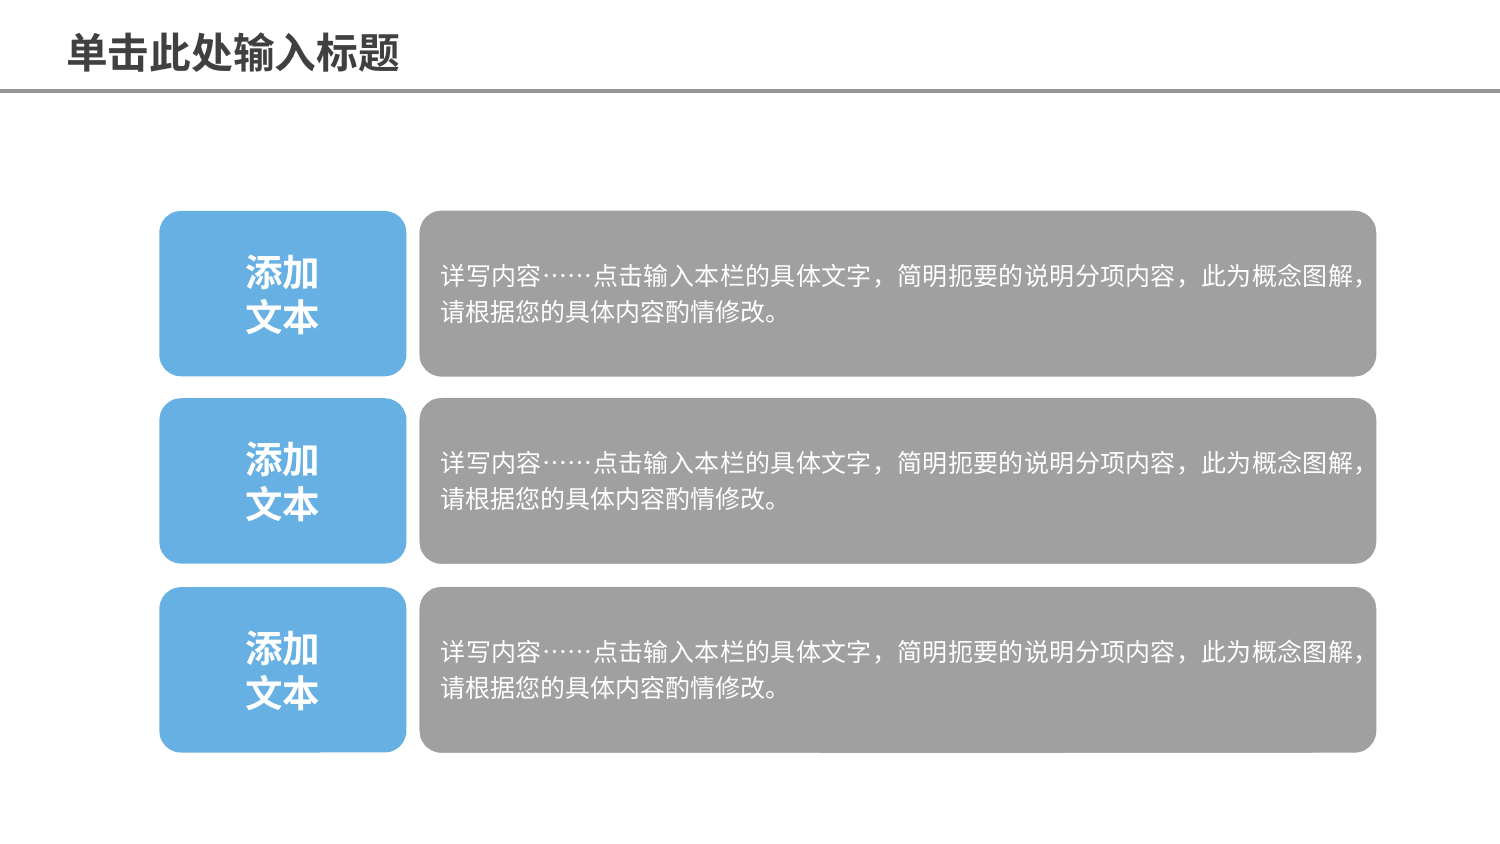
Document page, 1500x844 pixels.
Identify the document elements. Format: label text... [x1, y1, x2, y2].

text_box 添加 文本 [159, 587, 407, 753]
text_box 详写内容……点击输入本栏的具体文字，简明扼要的说明分项内容，此为概念图解，请根据您的具体内容酌情修改。 [419, 398, 1377, 564]
text_box 详写内容……点击输入本栏的具体文字，简明扼要的说明分项内容，此为概念图解，请根据您的具体内容酌情修改。 [419, 210, 1377, 377]
text_box 单击此处输入标题 [51, 9, 443, 85]
text_box 添加 文本 [159, 210, 407, 377]
text_box 详写内容……点击输入本栏的具体文字，简明扼要的说明分项内容，此为概念图解，请根据您的具体内容酌情修改。 [419, 587, 1377, 753]
text_box 添加 文本 [159, 398, 407, 564]
